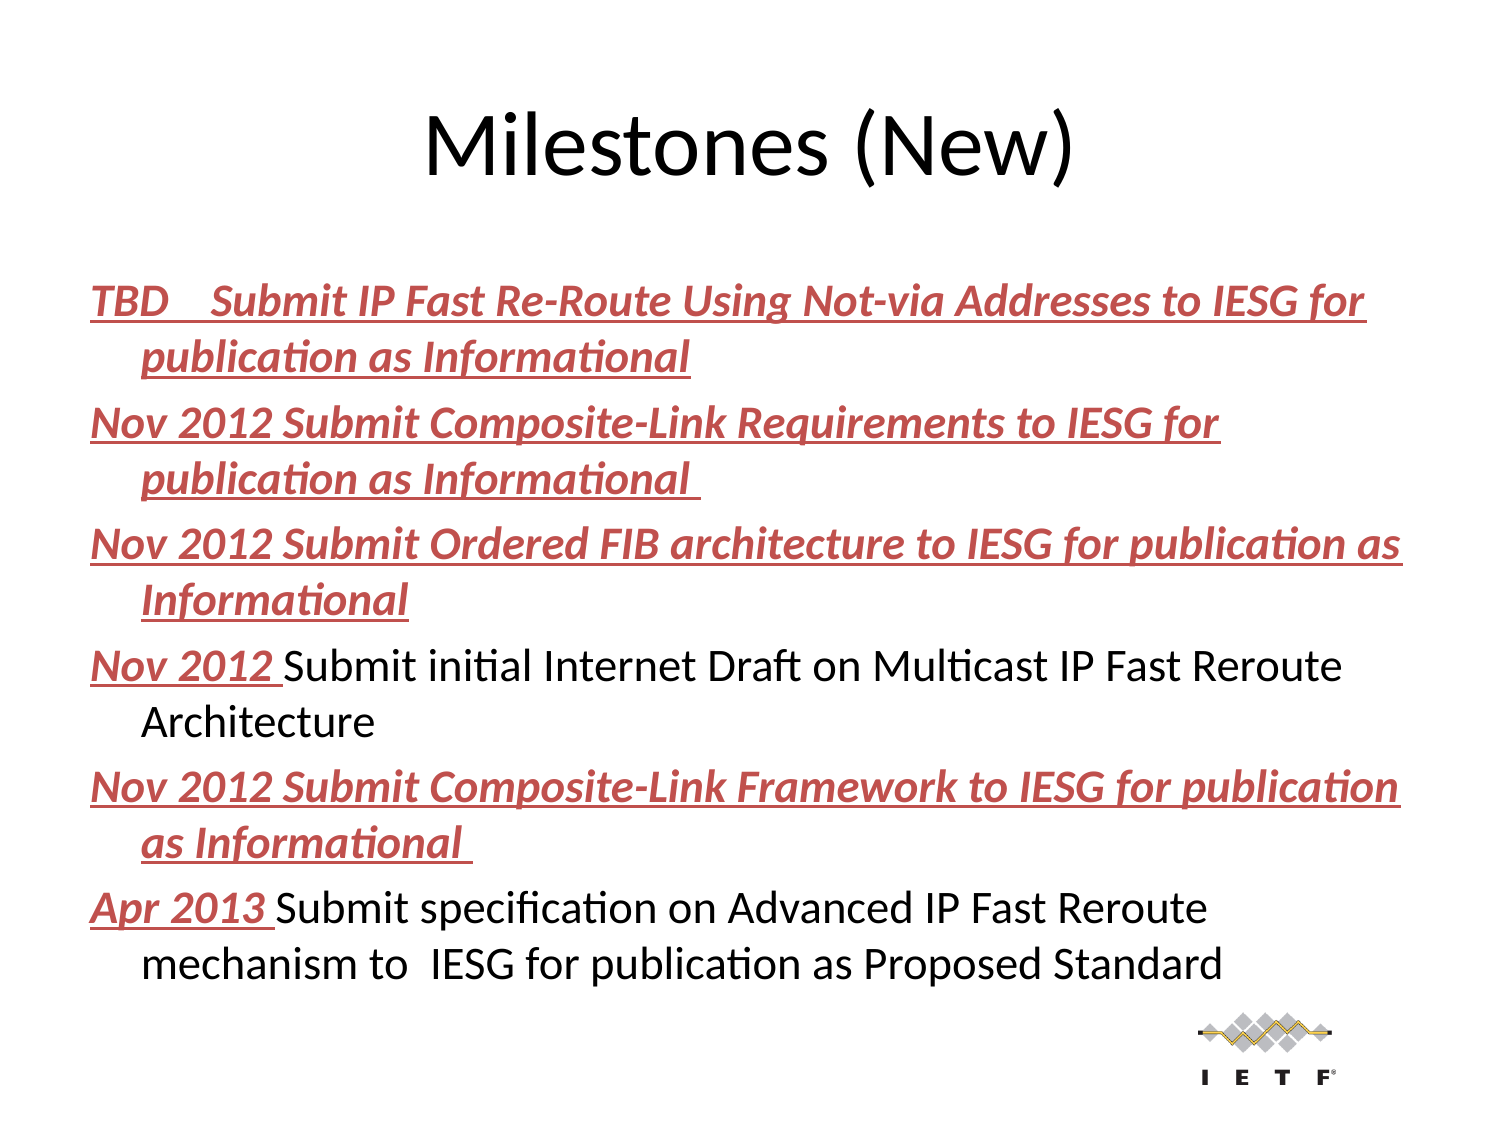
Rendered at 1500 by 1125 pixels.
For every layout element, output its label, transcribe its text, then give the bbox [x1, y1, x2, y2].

title Milestones (New) [75, 45, 1425, 233]
picture [1198, 1012, 1336, 1085]
list TBD Submit IP Fast Re-Route Using Not-via Addresses to IESG for publication as Informational Nov 2012 Submit Composite-Link Requirements to IESG for publication as Informational Nov 2012 Submit Ordered FIB architecture to IESG for publication as Informational Nov 2012 Submit initial Internet Draft on Multicast IP Fast Reroute Architecture Nov 2012 Submit Composite-Link Framework to IESG for publication as Informational Apr 2013 Submit specification on Advanced IP Fast Reroute mechanism to IESG for publication as Proposed Standard [75, 262, 1425, 1005]
